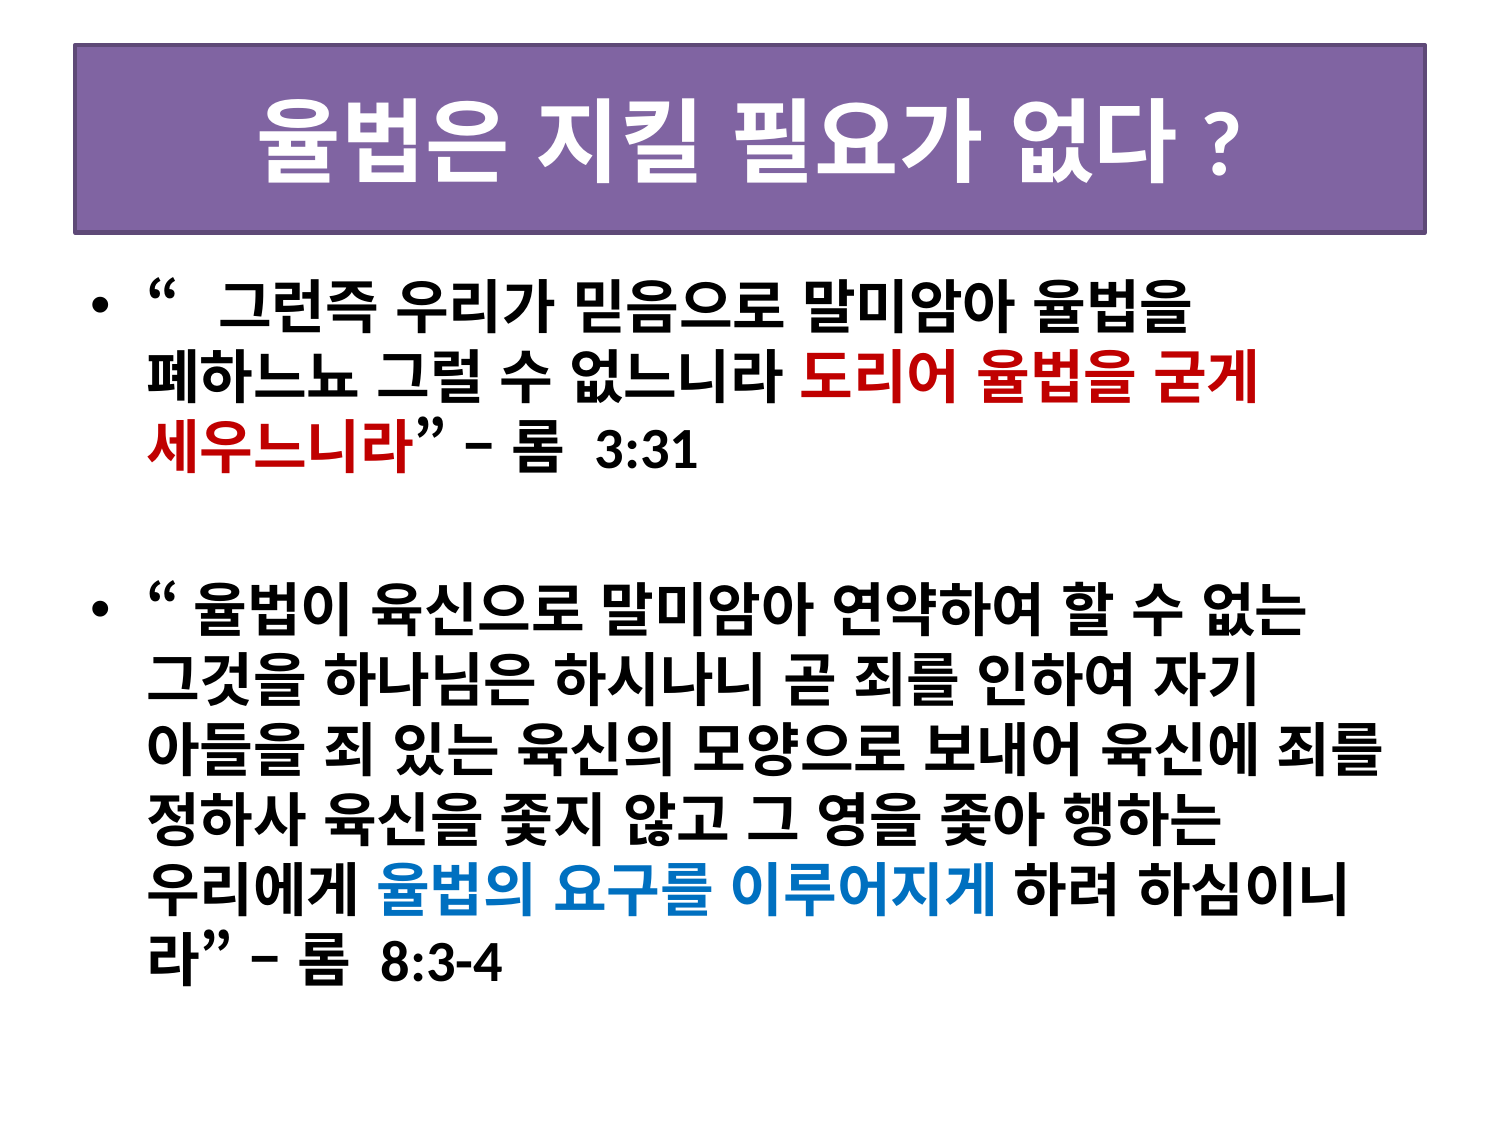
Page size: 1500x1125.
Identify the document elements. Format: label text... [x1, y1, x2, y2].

title 율법은 지킬 필요가 없다? [73, 43, 1427, 235]
list “그런즉 우리가 믿음으로 말미암아 율법을 폐하느뇨 그럴 수 없느니라 도리어 율법을 굳게 세우느니라” – 롬 3:31 “율법이 육신으로 말미암아 연약하여 할 수 없는 그것을 하나님은 하시나니 곧 죄를 인하여 자기 아들을 죄 있는 육신의 모양으로 보내어 육신에 죄를 정하사 육신을 좇지 않고 그 영을 좇아 행하는 우리에게 율법의 요구를 이루어지게 하려 하심이니라” – 롬 8:3-4 [75, 262, 1425, 1005]
